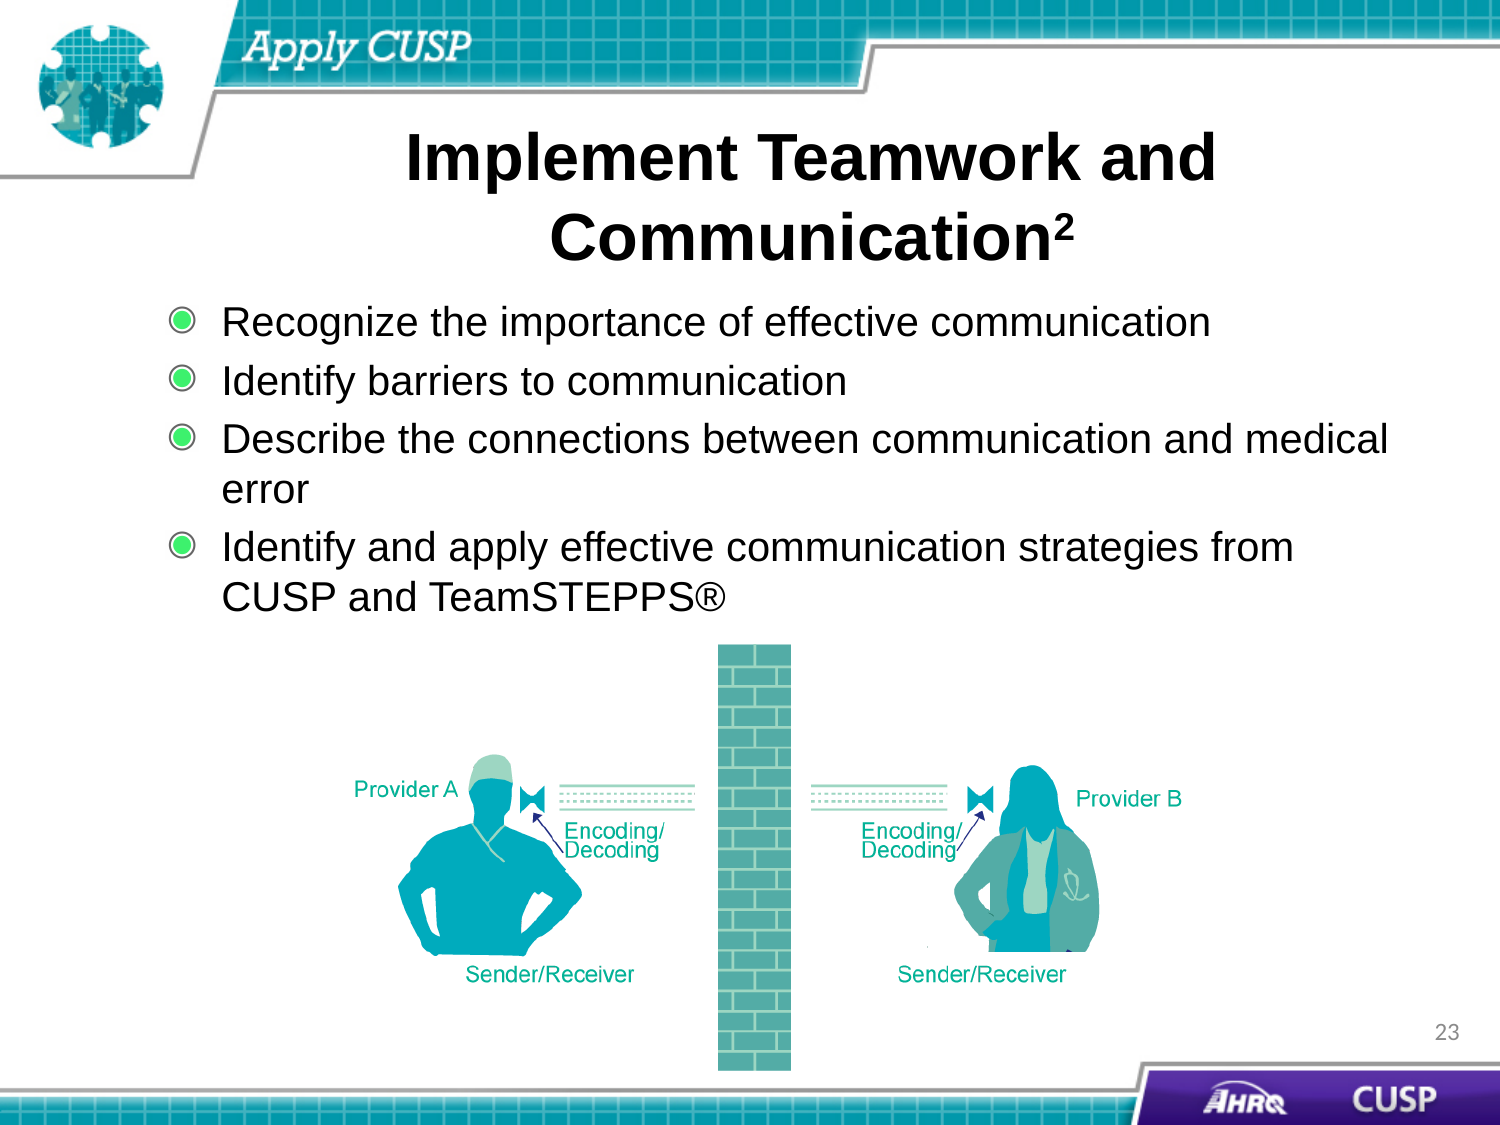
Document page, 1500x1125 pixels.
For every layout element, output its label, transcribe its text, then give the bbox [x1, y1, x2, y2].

list Recognize the importance of effective communication Identify barriers to communication Describe the connections between communication and medical error Identify and apply effective communication strategies from CUSP and TeamSTEPPS® [149, 287, 1413, 601]
slide_number 23 [1266, 999, 1475, 1060]
picture [0, 0, 1500, 1125]
title Implement Teamwork and Communication2 [137, 99, 1488, 288]
